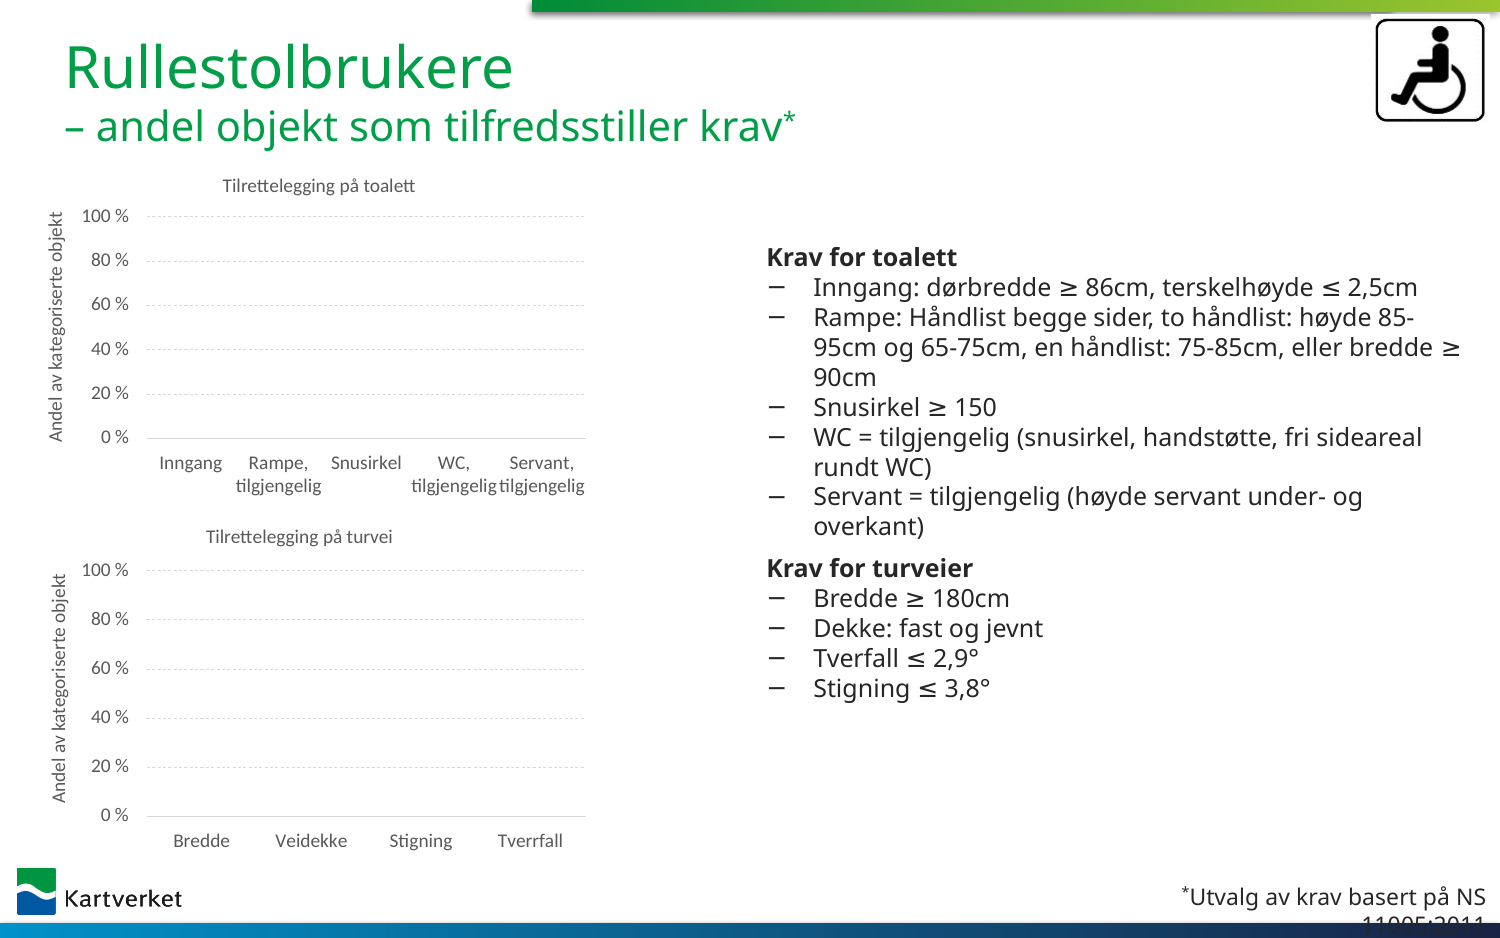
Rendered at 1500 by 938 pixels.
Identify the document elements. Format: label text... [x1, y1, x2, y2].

picture [41, 166, 598, 505]
text_box *Utvalg av krav basert på NS 11005:2011 [1068, 873, 1500, 938]
picture [1371, 13, 1491, 127]
text_box Krav for turveier Bredde ≥ 180cm Dekke: fast og jevnt Tverfall ≤ 2,9° Stigning ≤ 3,8° [751, 545, 1483, 710]
picture [41, 520, 597, 859]
text_box Rullestolbrukere – andel objekt som tilfredsstiller krav* [49, 14, 1431, 158]
text_box Krav for toalett Inngang: dørbredde ≥ 86cm, terskelhøyde ≤ 2,5cm Rampe: Håndlist begge sider, to håndlist: høyde 85-95cm og 65-75cm, en håndlist: 75-85cm, eller bredde ≥ 90cm Snusirkel ≥ 150 WC = tilgjengelig (snusirkel, handstøtte, fri sideareal rundt WC) Servant = tilgjengelig (høyde servant under- og overkant) [751, 234, 1483, 545]
